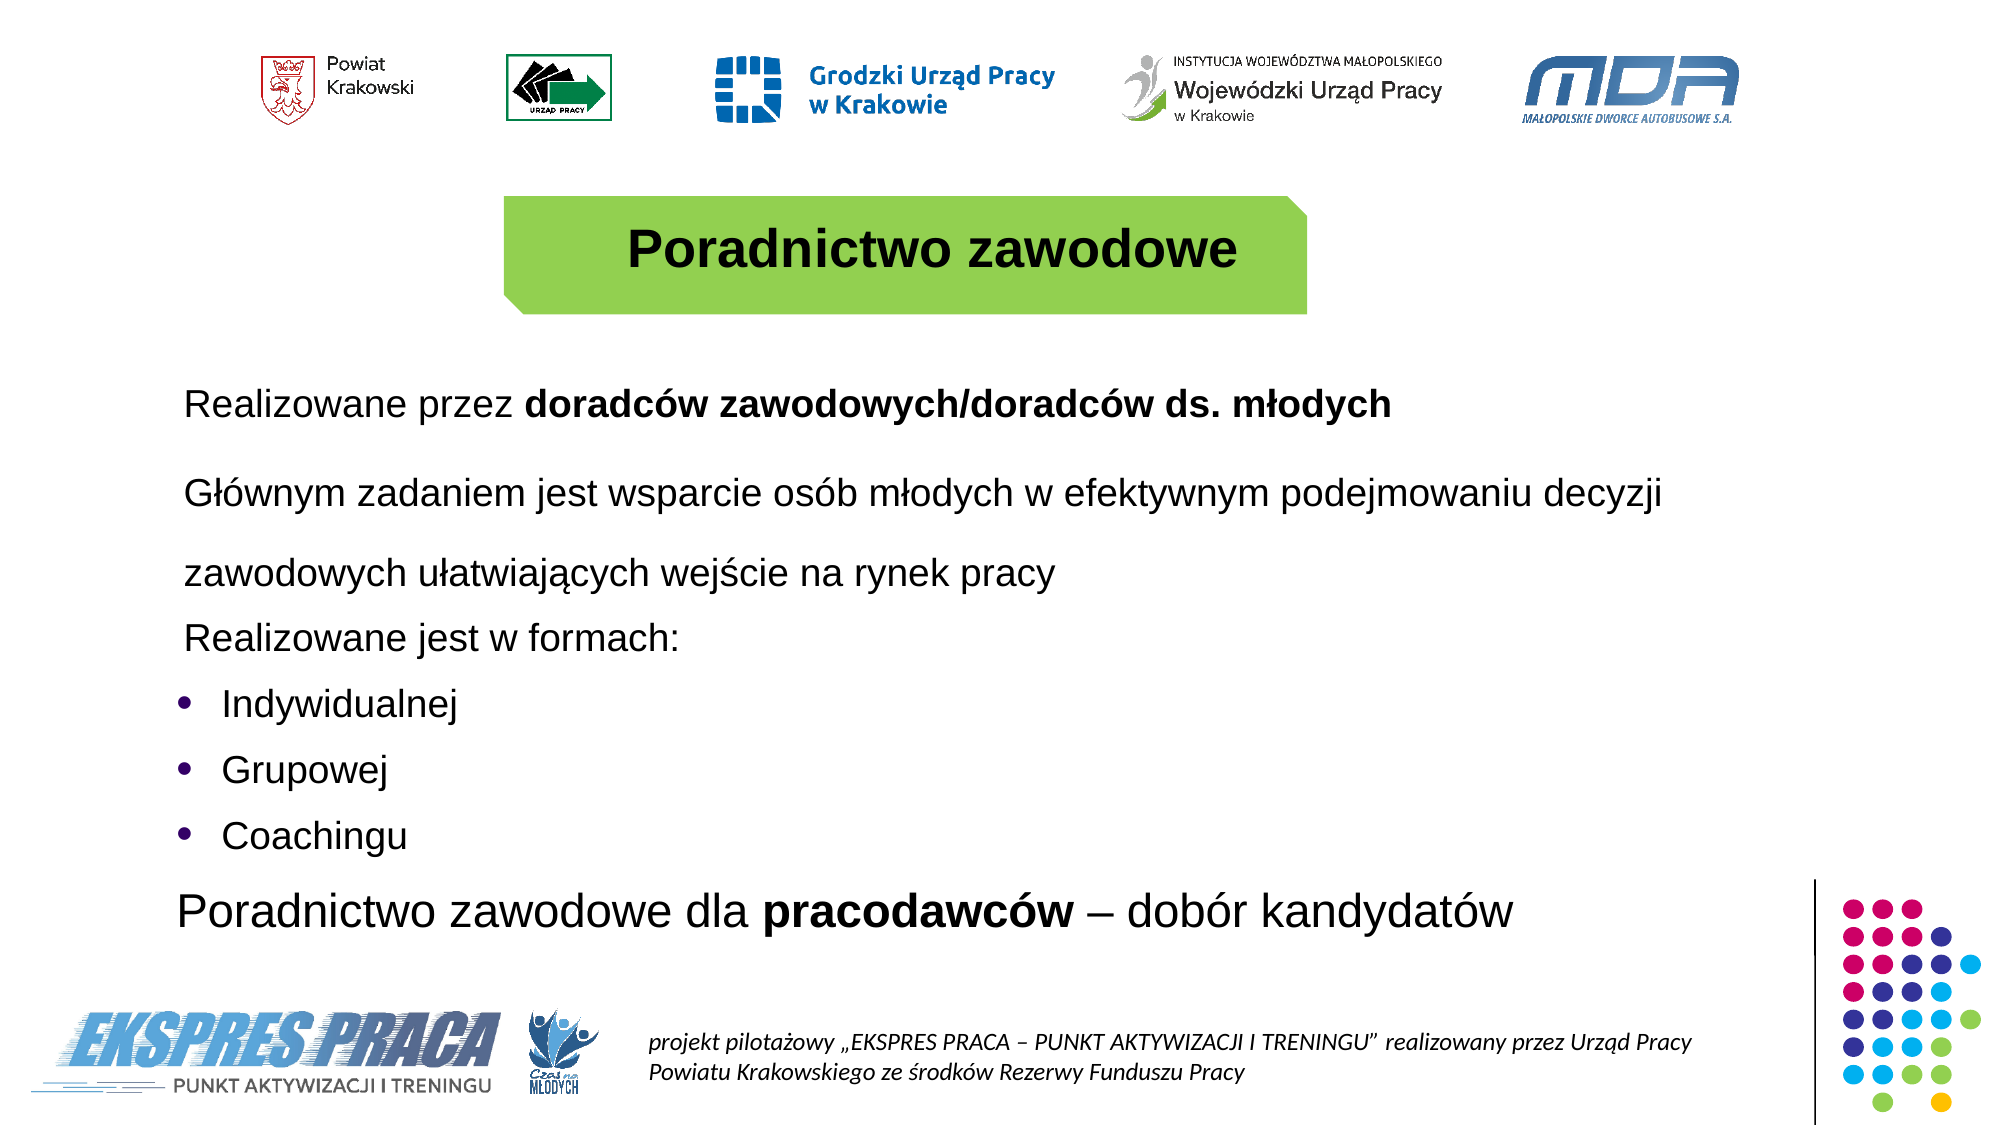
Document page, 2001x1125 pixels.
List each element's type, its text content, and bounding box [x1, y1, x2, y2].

text_box Poradnictwo zawodowe [503, 196, 1308, 315]
list Realizowane przez doradców zawodowych/doradców ds. młodych Głównym zadaniem jest wsparcie osób młodych w efektywnym podejmowaniu decyzji zawodowych ułatwiających wejście na rynek pracy Realizowane jest w formach: Indywidualnej Grupowej Coachingu Poradnictwo zawodowe dla pracodawców – dobór kandydatów [161, 338, 1721, 953]
picture [261, 56, 413, 125]
picture [715, 56, 1055, 123]
picture [31, 1011, 501, 1093]
picture [506, 54, 612, 121]
picture [529, 1006, 599, 1094]
picture [1522, 56, 1739, 123]
picture [1120, 54, 1442, 121]
